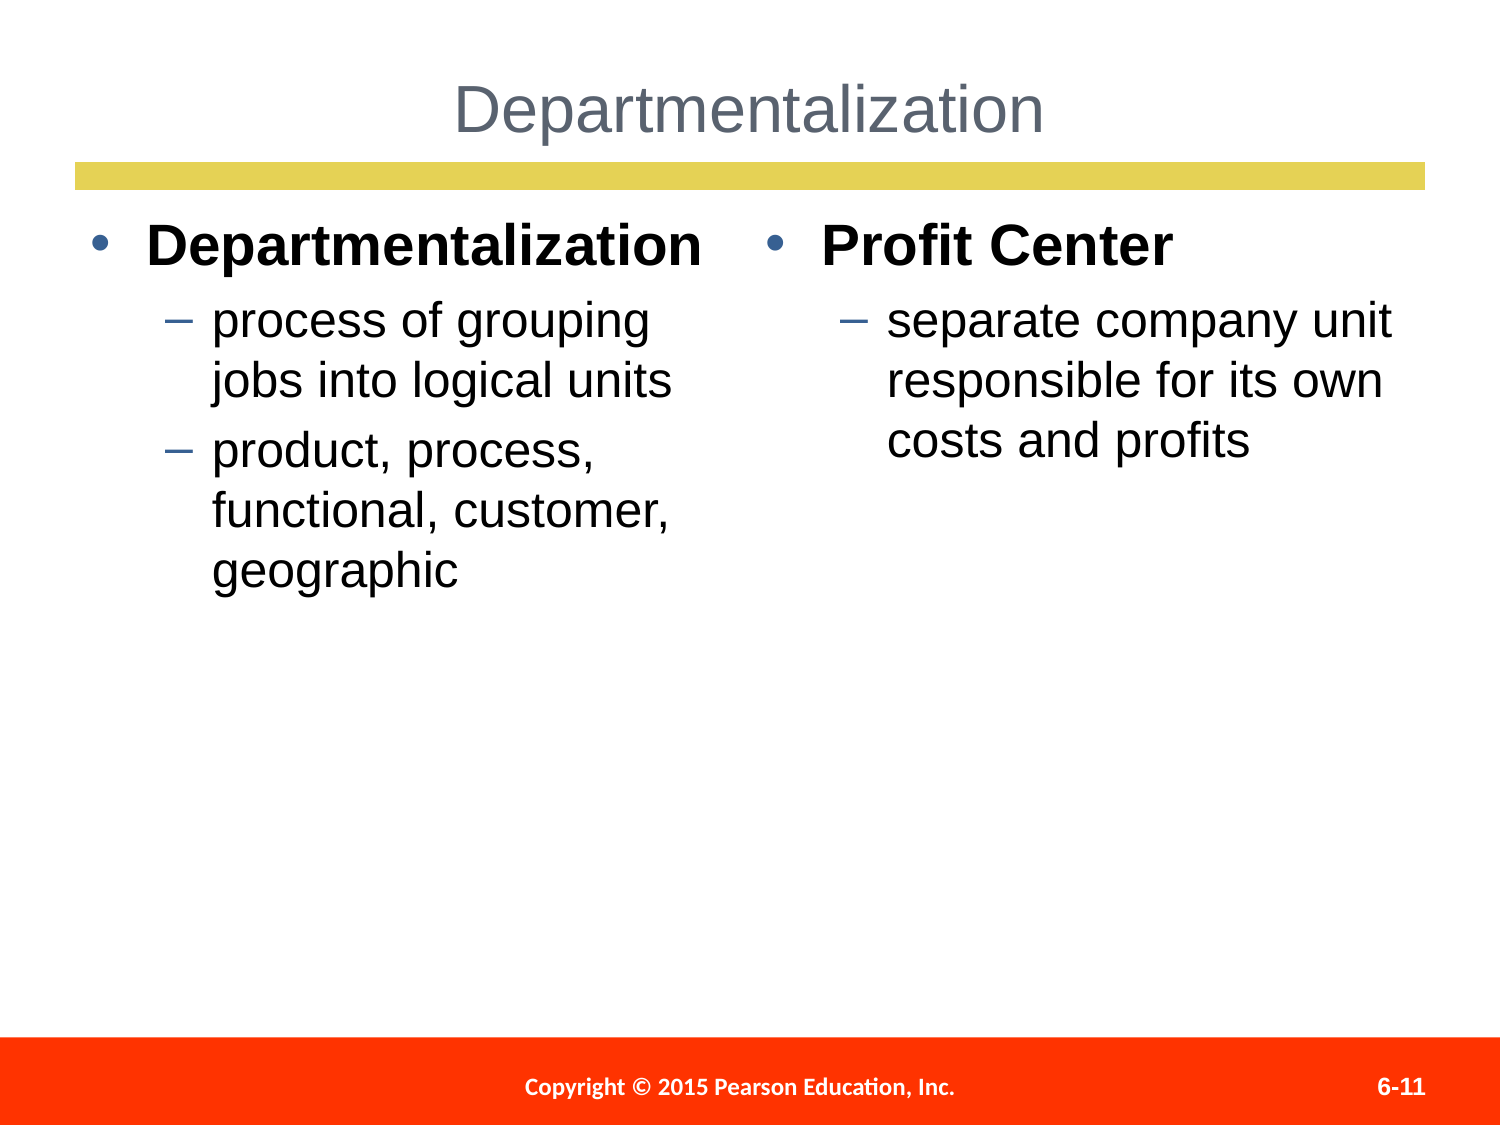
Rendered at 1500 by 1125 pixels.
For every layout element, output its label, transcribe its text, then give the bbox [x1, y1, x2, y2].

list Departmentalization process of grouping jobs into logical units product, process, functional, customer, geographic [74, 199, 726, 1006]
title Departmentalization [74, 12, 1426, 201]
text_box Profit Center separate company unit responsible for its own costs and profits [749, 199, 1413, 943]
